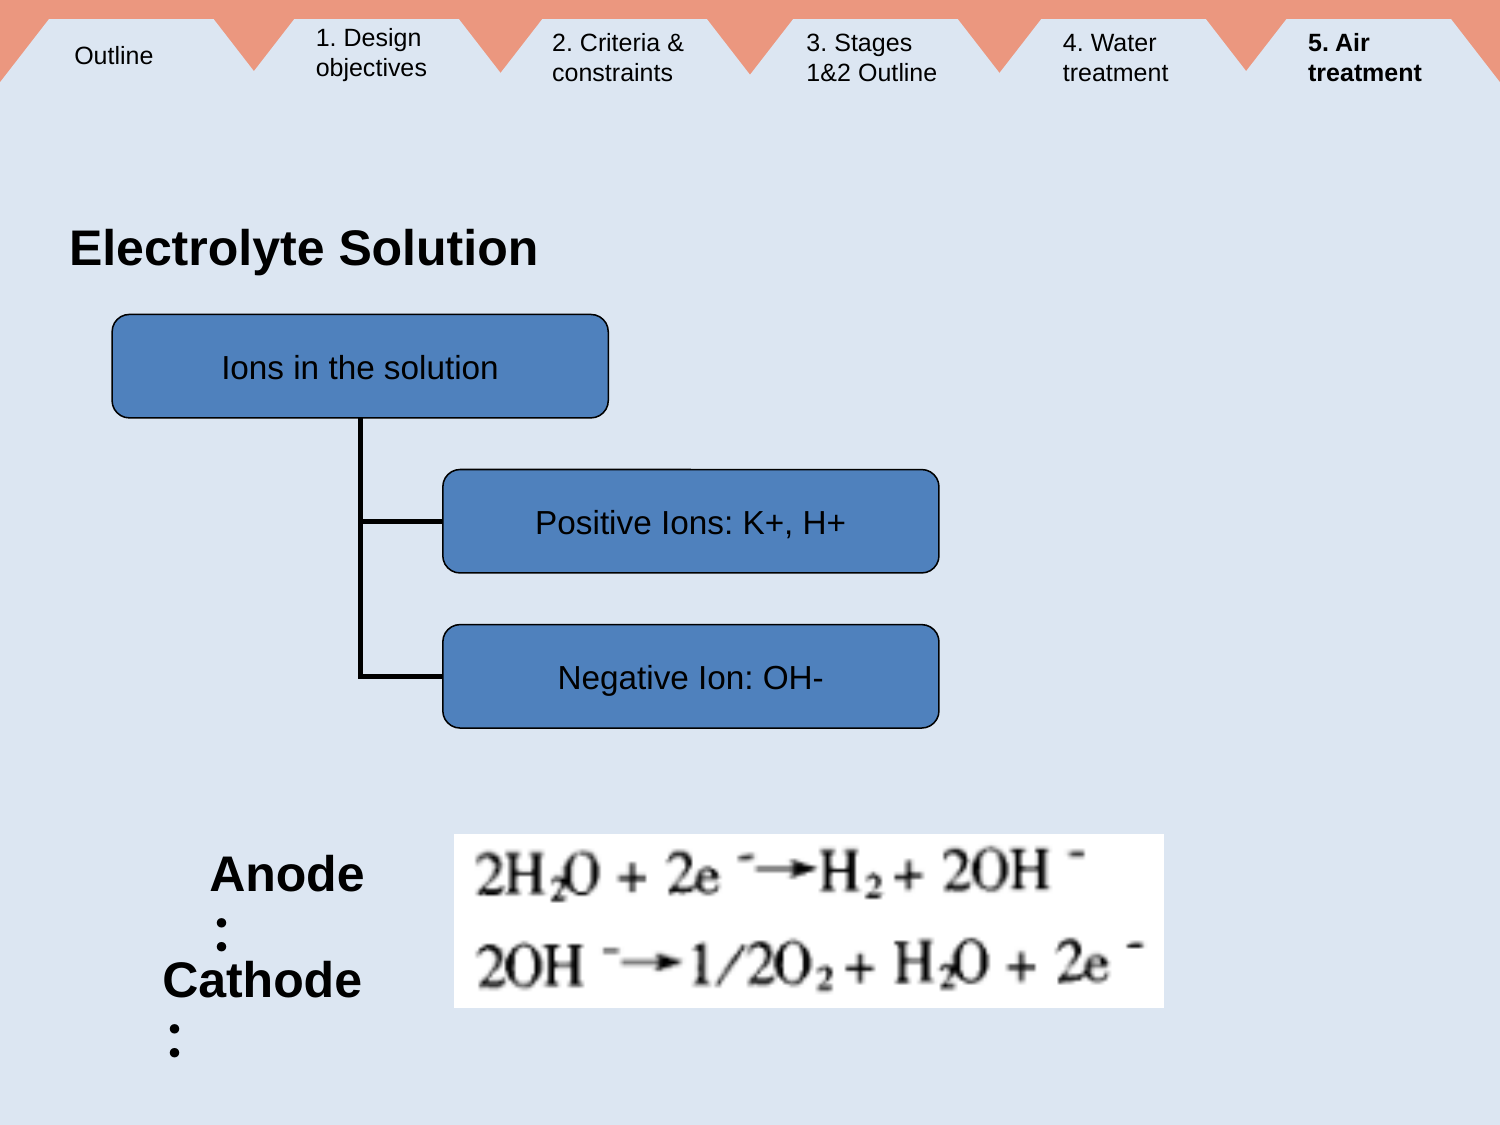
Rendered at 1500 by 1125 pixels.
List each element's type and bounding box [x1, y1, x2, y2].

text_box [111, 314, 940, 729]
list [0, 0, 1500, 1125]
picture [454, 833, 1164, 1008]
